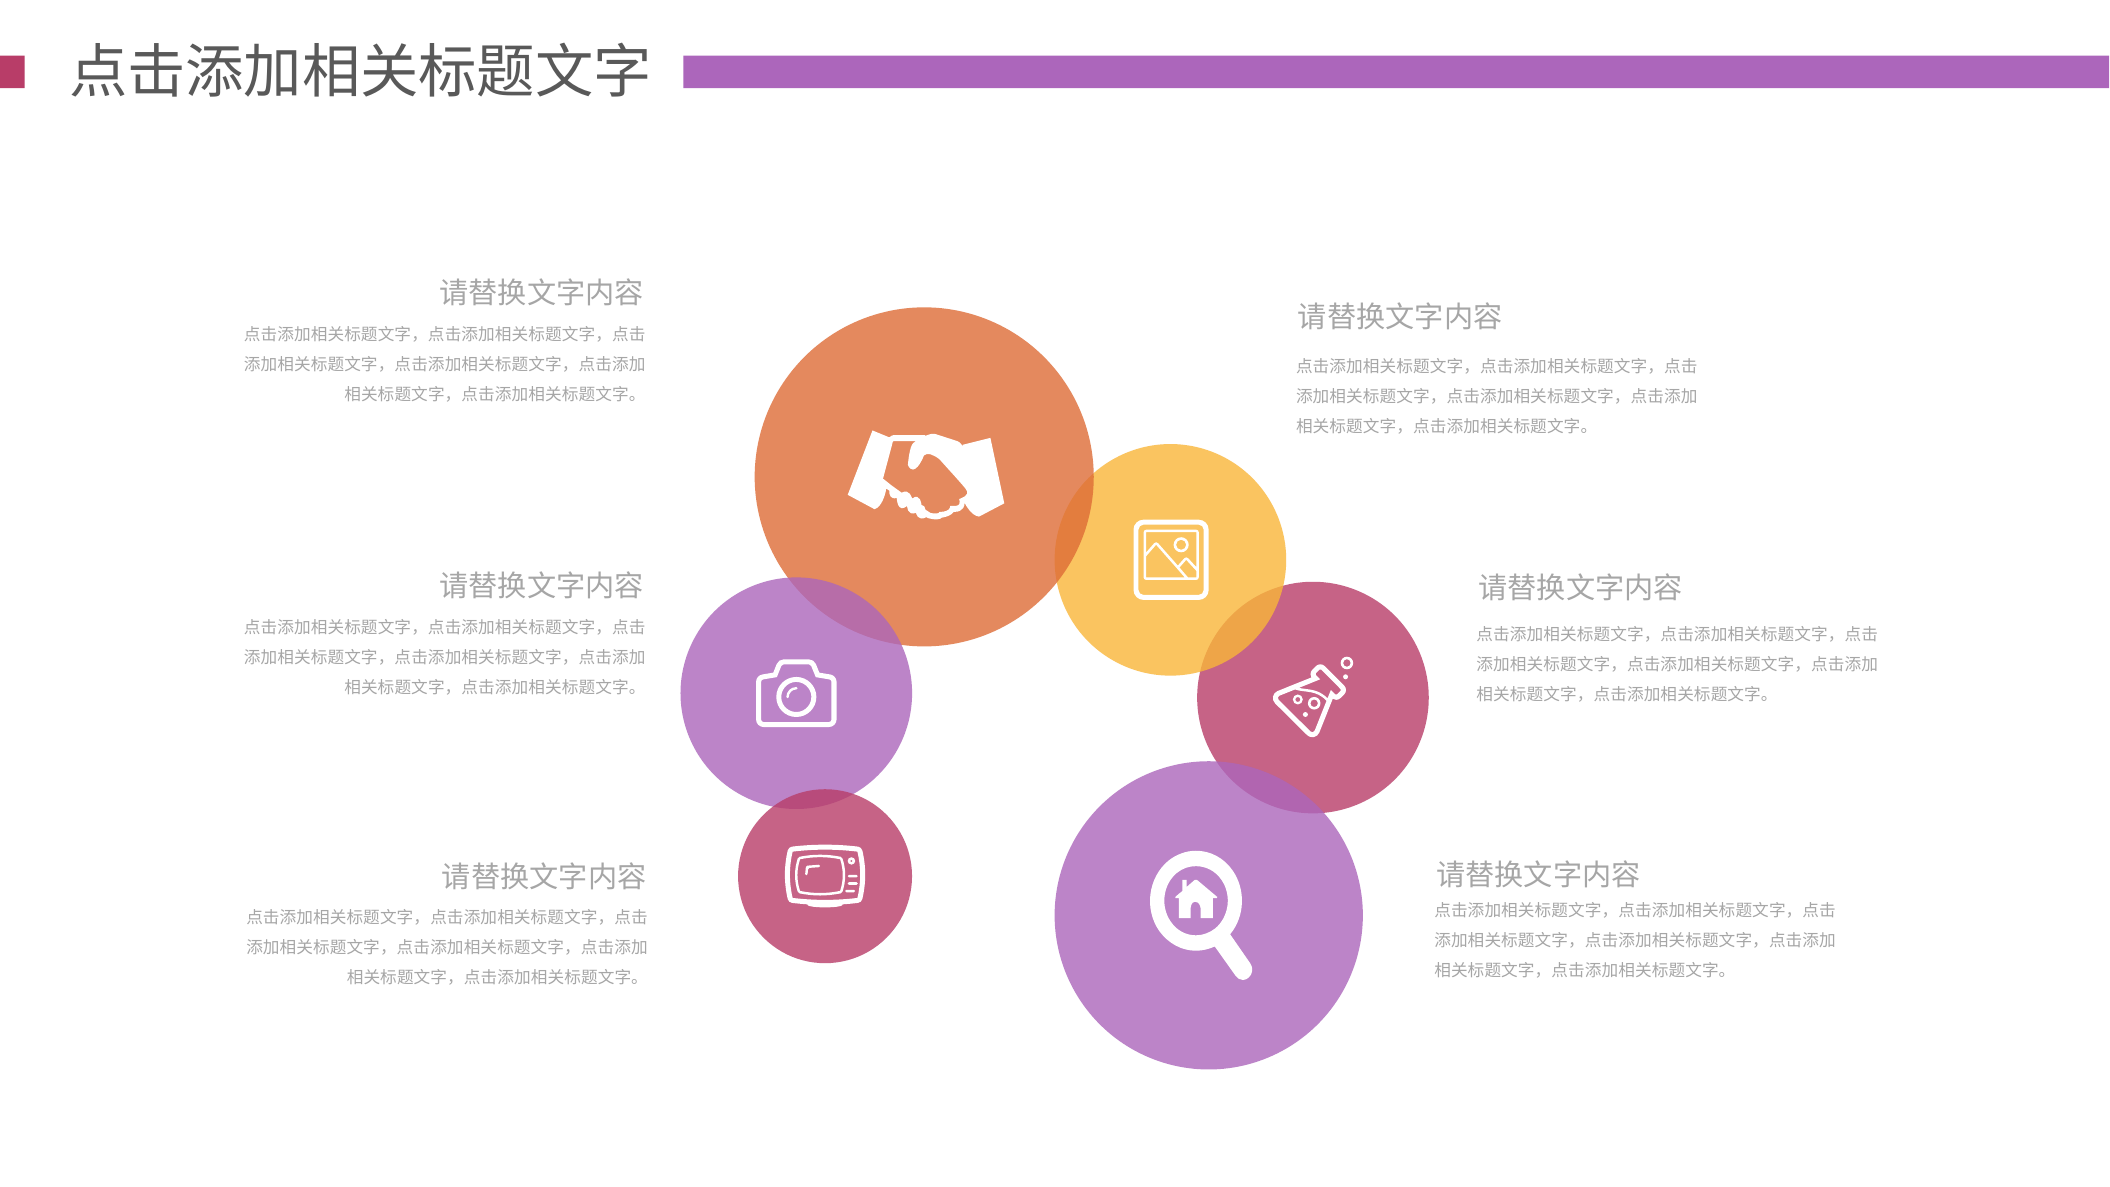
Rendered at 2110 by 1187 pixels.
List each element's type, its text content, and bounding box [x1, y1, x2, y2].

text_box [1197, 581, 1429, 814]
text_box 请替换文字内容 [263, 843, 663, 901]
text_box 点击添加相关标题文字，点击添加相关标题文字，点击添加相关标题文字，点击添加相关标题文字，点击添加相关标题文字，点击添加相关标题文字。 [1462, 606, 1898, 711]
text_box 点击添加相关标题文字，点击添加相关标题文字，点击添加相关标题文字，点击添加相关标题文字，点击添加相关标题文字，点击添加相关标题文字。 [224, 306, 660, 411]
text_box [754, 307, 1094, 647]
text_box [1054, 444, 1287, 676]
text_box 点击添加相关标题文字，点击添加相关标题文字，点击添加相关标题文字，点击添加相关标题文字，点击添加相关标题文字，点击添加相关标题文字。 [1281, 338, 1717, 443]
text_box 点击添加相关标题文字，点击添加相关标题文字，点击添加相关标题文字，点击添加相关标题文字，点击添加相关标题文字，点击添加相关标题文字。 [1420, 883, 1856, 988]
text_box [738, 789, 913, 964]
text_box 点击添加相关标题文字，点击添加相关标题文字，点击添加相关标题文字，点击添加相关标题文字，点击添加相关标题文字，点击添加相关标题文字。 [227, 890, 663, 995]
text_box 点击添加相关标题文字 [54, 26, 667, 112]
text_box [680, 577, 913, 809]
text_box 请替换文字内容 [1282, 283, 1681, 341]
text_box 请替换文字内容 [1462, 554, 1862, 613]
text_box 请替换文字内容 [261, 259, 661, 318]
text_box 请替换文字内容 [1420, 841, 1819, 899]
text_box 点击添加相关标题文字，点击添加相关标题文字，点击添加相关标题文字，点击添加相关标题文字，点击添加相关标题文字，点击添加相关标题文字。 [224, 599, 660, 704]
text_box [1054, 761, 1363, 1070]
text_box 请替换文字内容 [261, 552, 661, 611]
